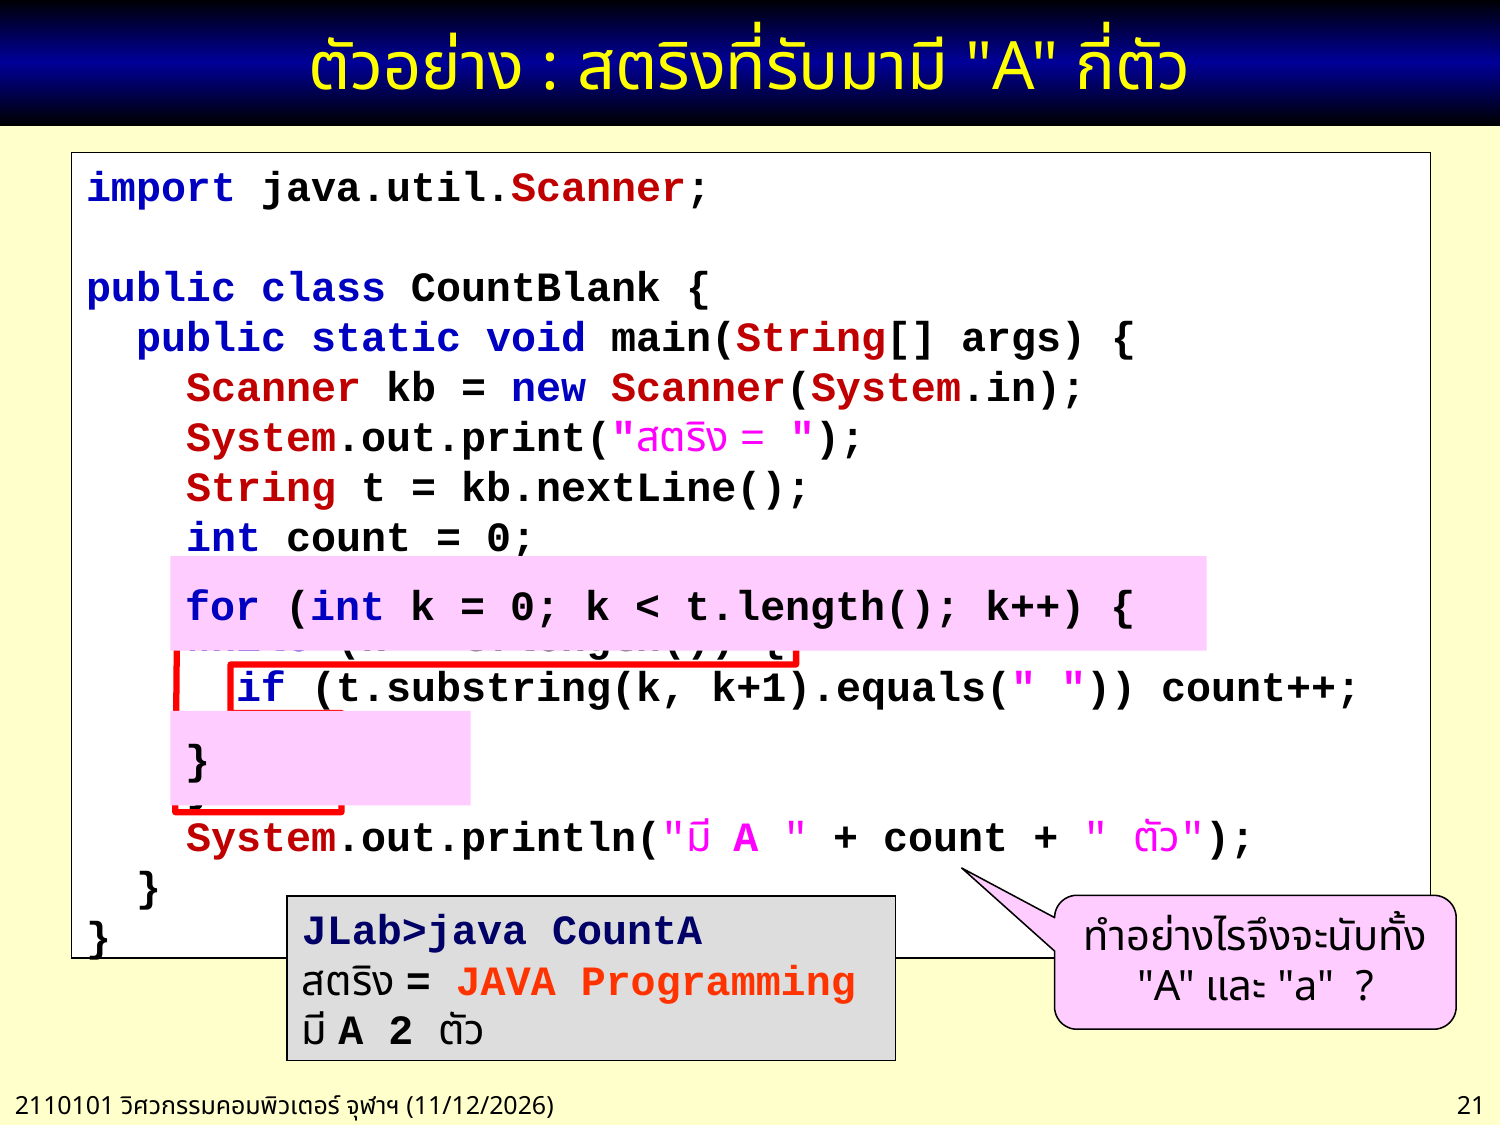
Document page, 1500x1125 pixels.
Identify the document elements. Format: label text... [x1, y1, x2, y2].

title ตัวอย่าง : สตริงที่รับมามี "A" กี่ตัว [0, 0, 1500, 126]
text_box import java.util.Scanner; public class CountBlank { public static void main(String[] args) { Scanner kb = new Scanner(System.in); System.out.print("สตริง = "); String t = kb.nextLine(); int count = 0; int k = 0; while (k < t.length()) { if (t.substring(k, k+1).equals(" ")) count++; k++; } System.out.println("มี A " + count + " ตัว"); } } [71, 152, 1431, 958]
text_box JLab>java CountA สตริง = JAVA Programming มี A 2 ตัว [287, 895, 896, 1061]
text_box ทำอย่างไรจึงจะนับทั้ง "A" และ "a" ? [961, 868, 1457, 1030]
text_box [170, 555, 1207, 806]
